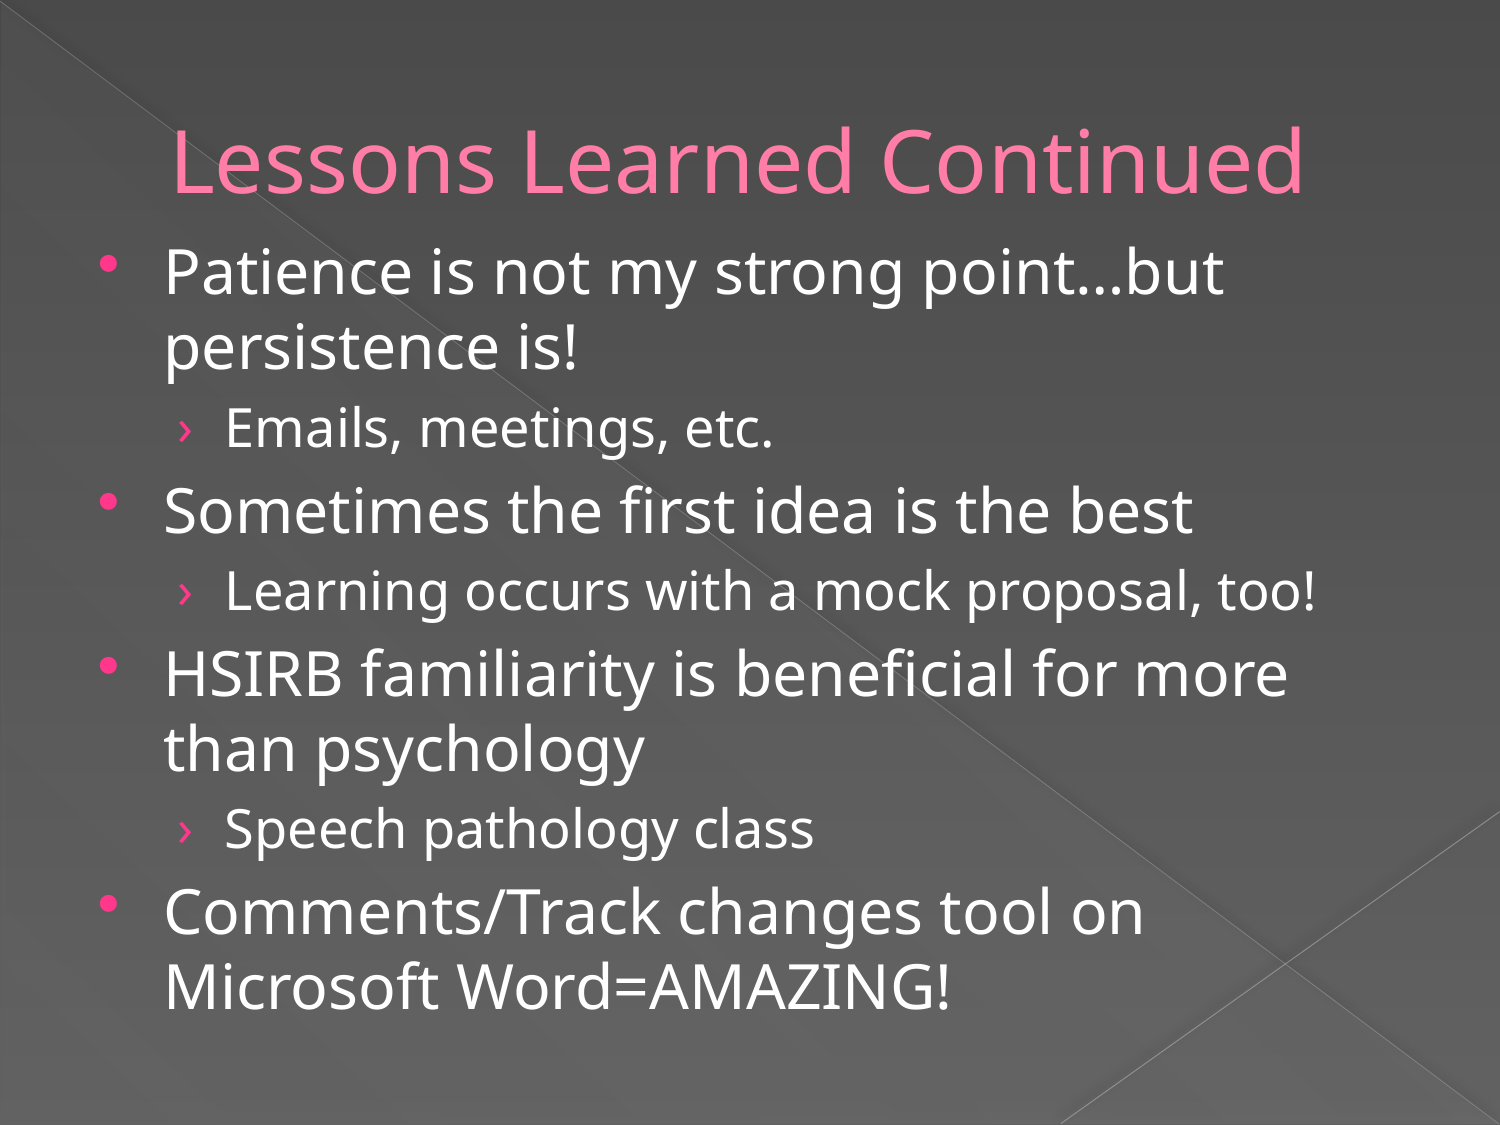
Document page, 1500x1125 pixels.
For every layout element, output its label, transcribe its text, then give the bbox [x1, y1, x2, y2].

title Lessons Learned Continued [75, 43, 1425, 224]
list Patience is not my strong point…but persistence is! Emails, meetings, etc. Sometimes the first idea is the best Learning occurs with a mock proposal, too! HSIRB familiarity is beneficial for more than psychology Speech pathology class Comments/Track changes tool on Microsoft Word=AMAZING! [75, 224, 1425, 1059]
